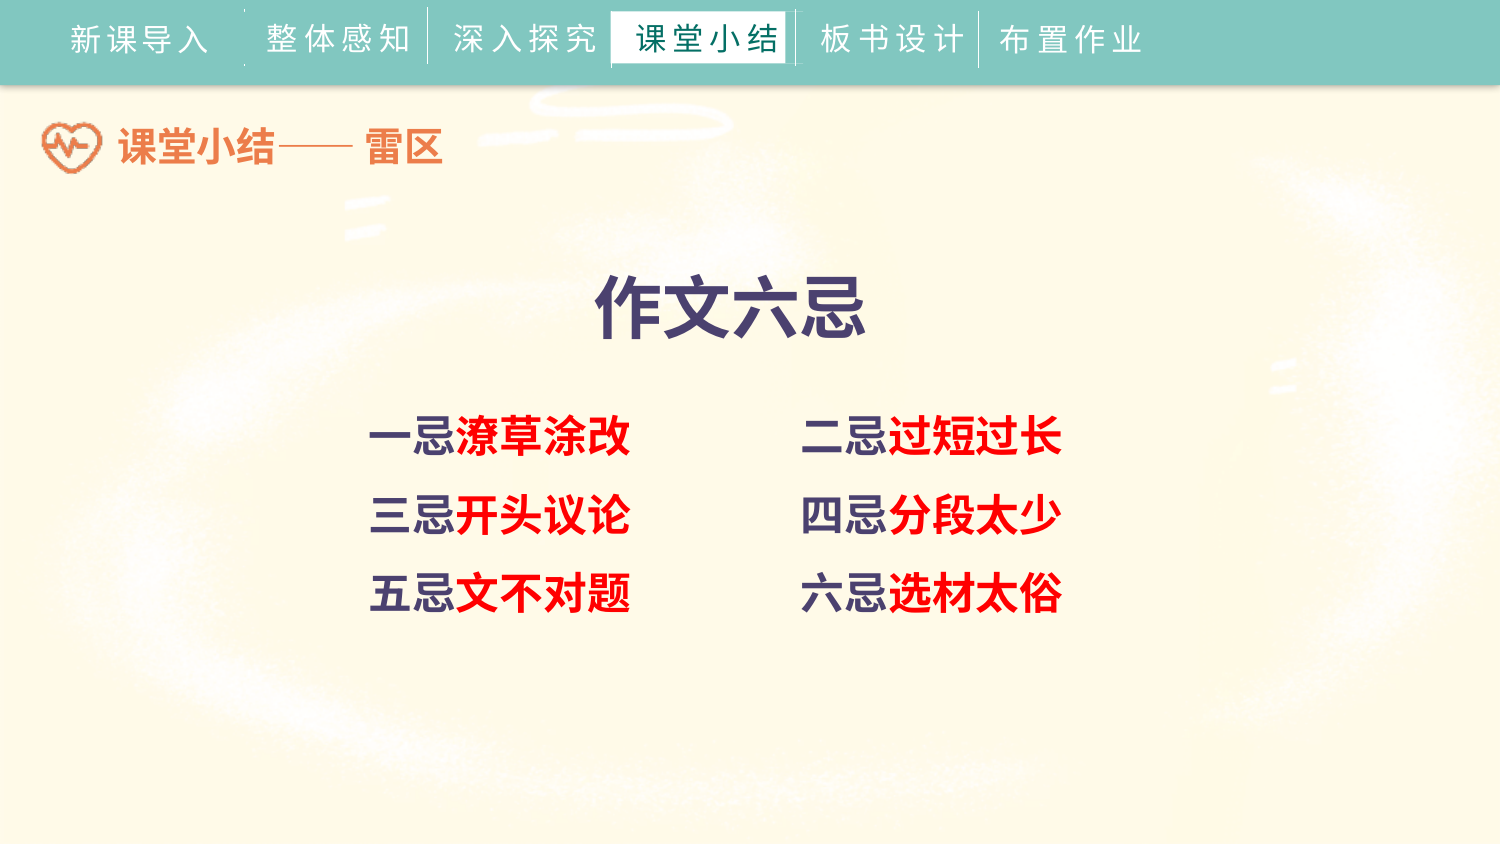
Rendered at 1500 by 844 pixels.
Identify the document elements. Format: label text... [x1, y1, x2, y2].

list 一忌潦草涂改 二忌过短过长 三忌开头议论 四忌分段太少 五忌文不对题 六忌选材太俗 [357, 376, 1500, 844]
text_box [0, 0, 1500, 86]
text_box 课堂小结—— 雷区 [107, 114, 1400, 178]
picture [36, 113, 107, 183]
title 作文六忌 [593, 245, 913, 349]
